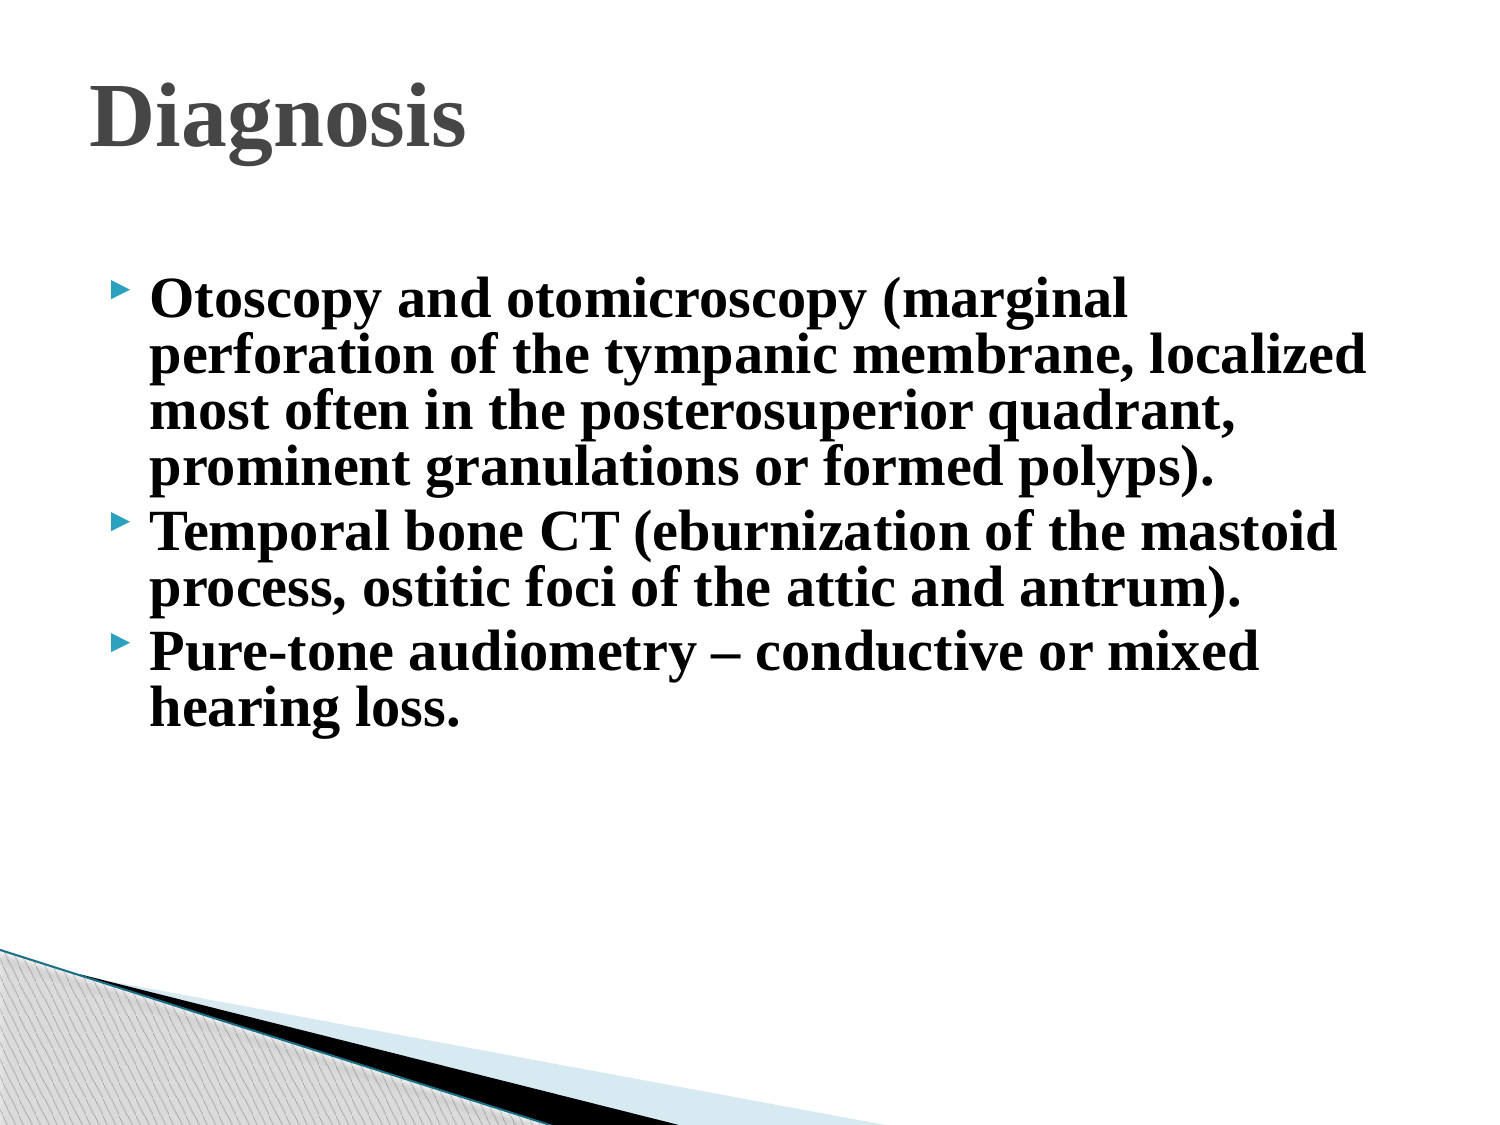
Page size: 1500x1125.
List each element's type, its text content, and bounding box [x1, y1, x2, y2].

title Diagnosis [75, 45, 1425, 175]
list Otoscopy and otomicroscopy (marginal perforation of the tympanic membrane, localized most often in the posterosuperior quadrant, prominent granulations or formed polyps). Temporal bone CT (eburnization of the mastoid process, ostitic foci of the attic and antrum). Pure-tone audiometry – conductive or mixed hearing loss. [75, 187, 1425, 1050]
